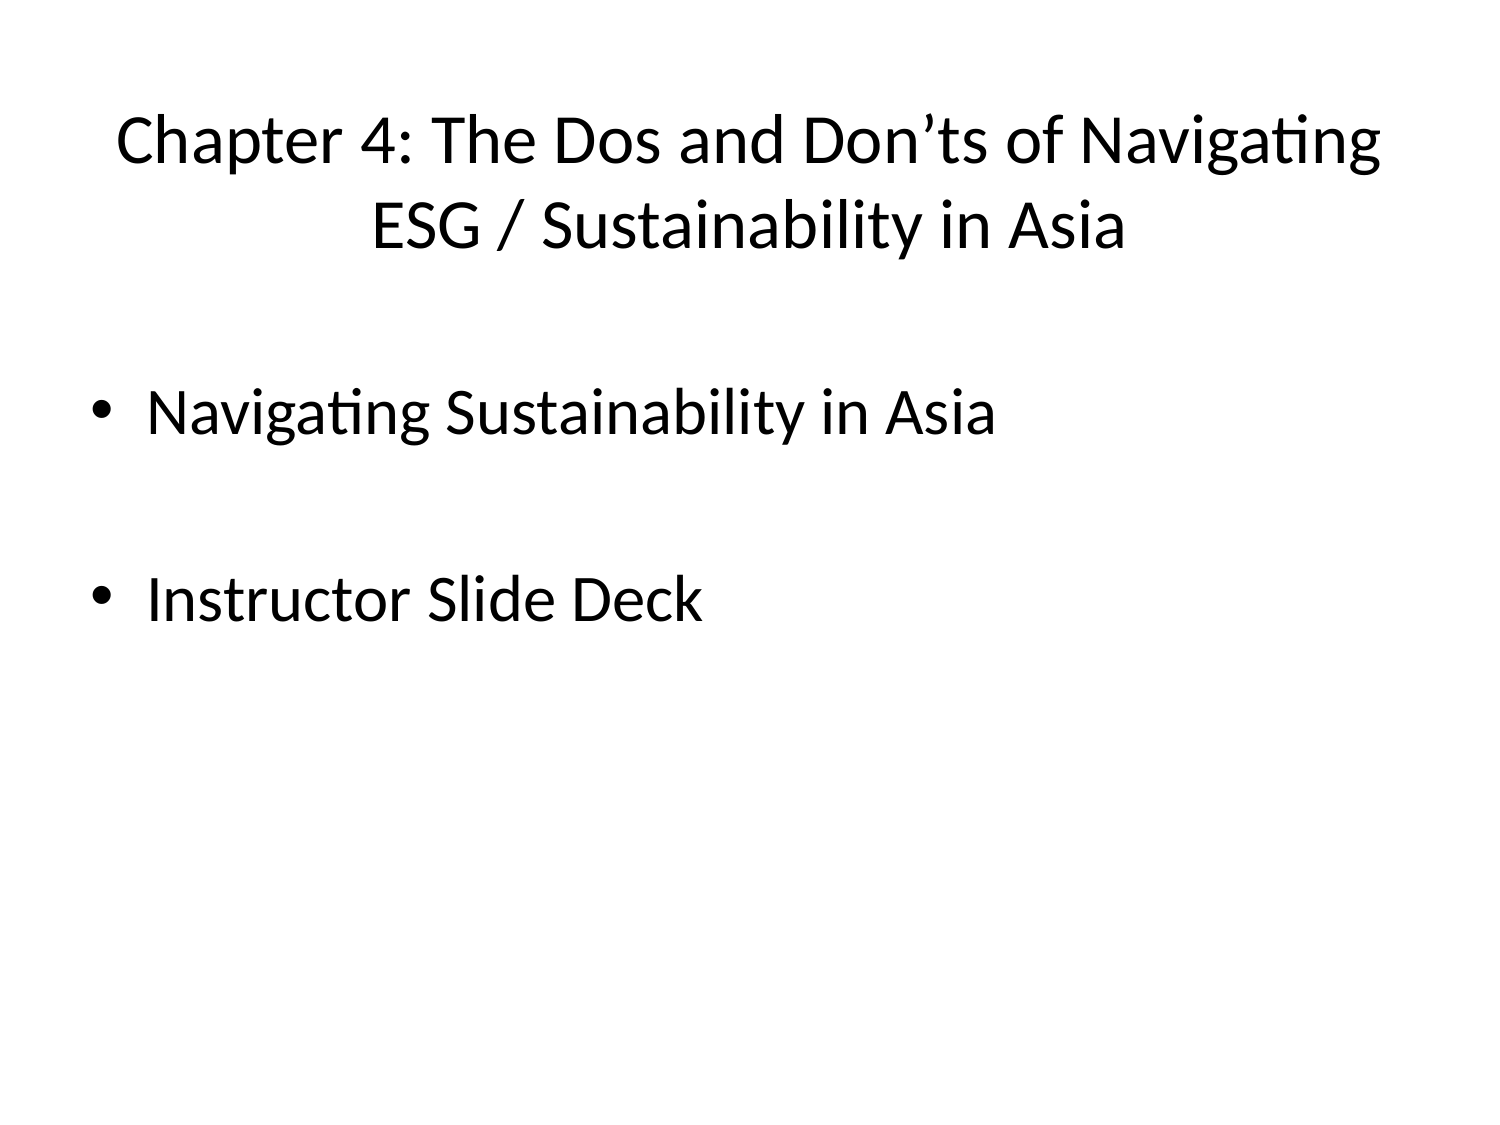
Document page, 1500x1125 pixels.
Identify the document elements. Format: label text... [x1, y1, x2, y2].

list Navigating Sustainability in Asia Instructor Slide Deck [75, 360, 1425, 1103]
title Chapter 4: The Dos and Don’ts of Navigating ESG / Sustainability in Asia [75, 84, 1425, 272]
